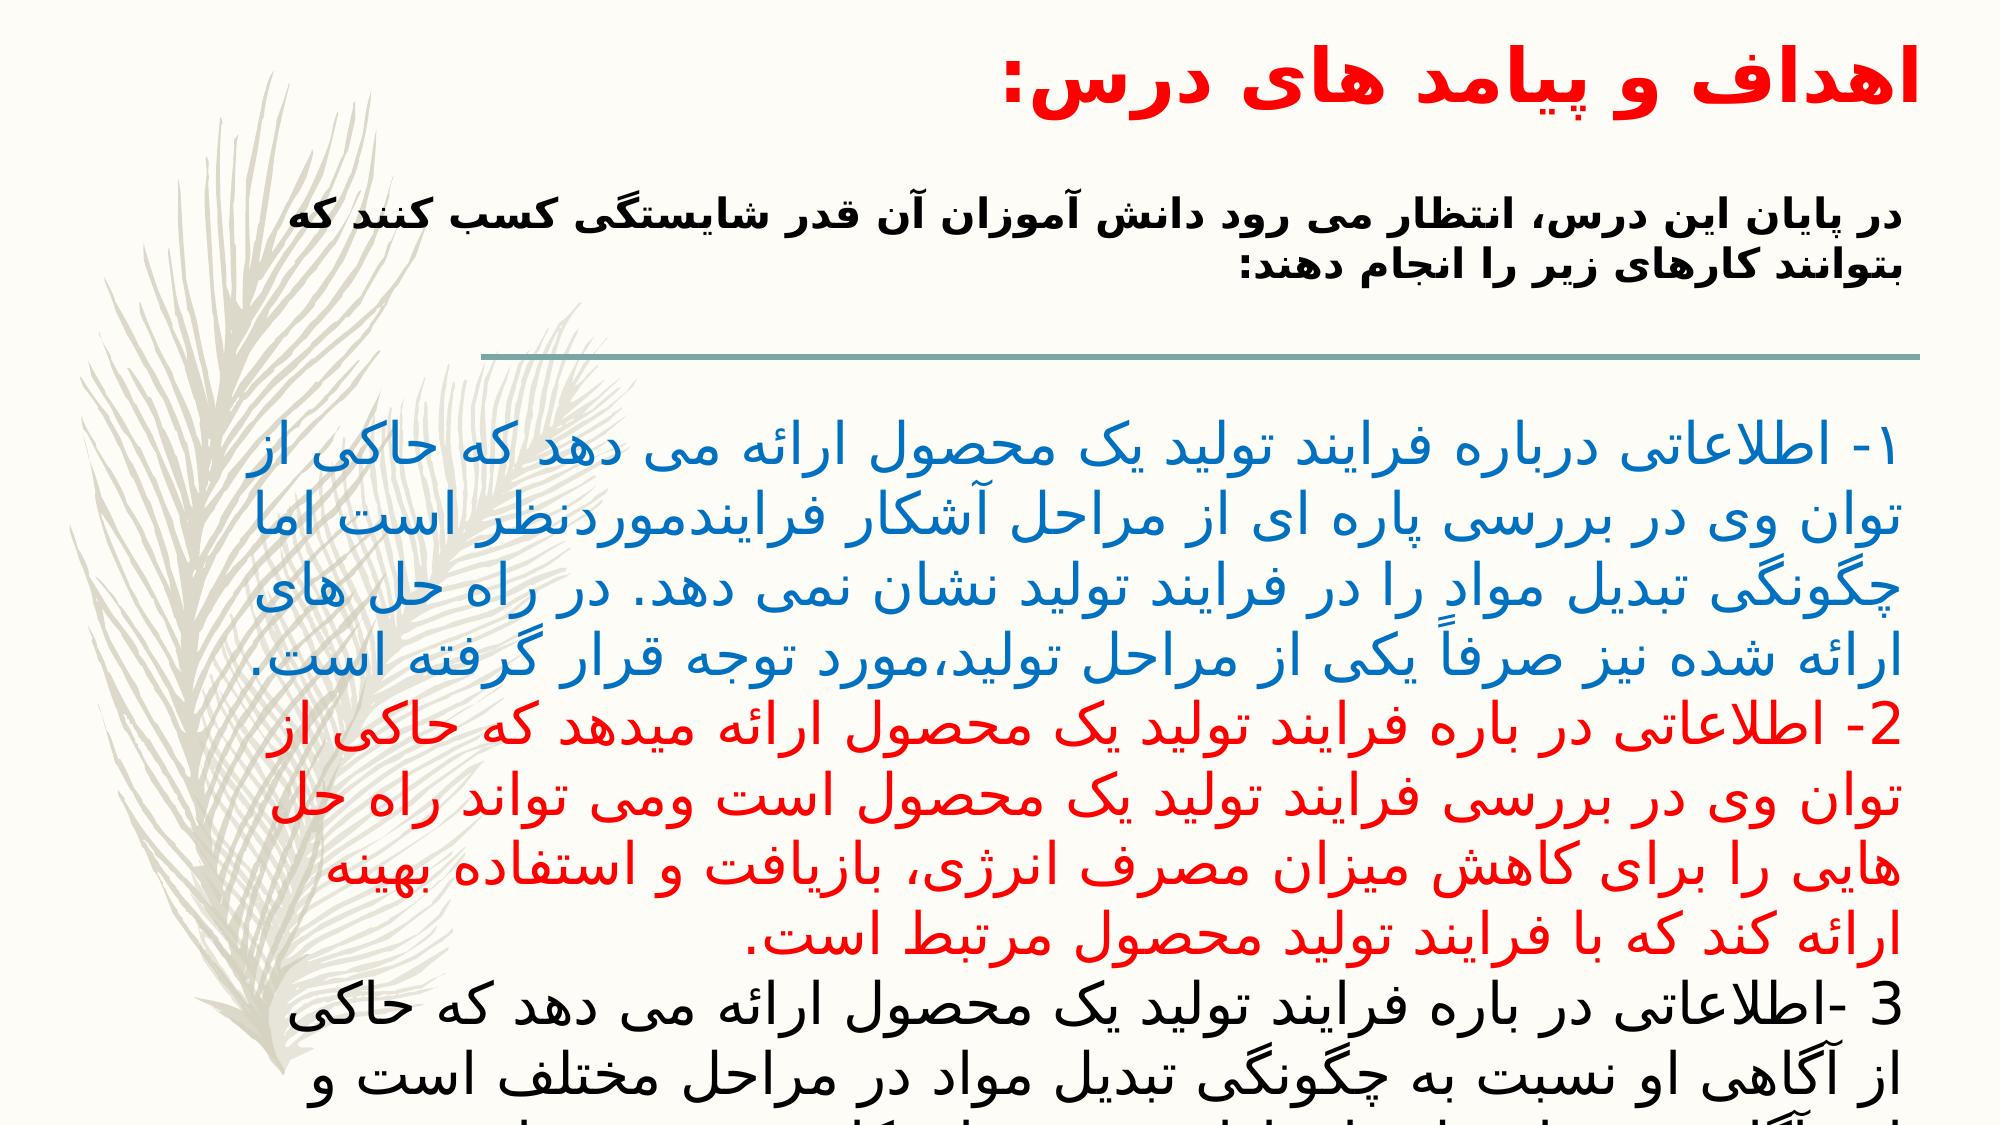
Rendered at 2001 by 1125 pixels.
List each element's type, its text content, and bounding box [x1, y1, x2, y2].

text_box اهداف و پیامد های درس: [111, 19, 1939, 245]
text_box در پایان این درس، انتظار می رود دانش آموزان آن قدر شایستگی کسب کنند که بتوانند کارهای زیر را انجام دهند: ١- اطلاعاتی درباره فرایند تولید یک محصول ارائه می دهد که حاکی از توان وی در بررسی پاره ای از مراحل آشکار فرایندموردنظر است اما چگونگی تبدیل مواد را در فرایند تولید نشان نمی دهد. در راه حل های ارائه شده نیز صرفاً یکی از مراحل تولید،مورد توجه قرار گرفته است. 2- اطلاعاتی در باره فرایند تولید یک محصول ارائه میدهد که حاکی از توان وی در بررسی فرایند تولید یک محصول است ومی تواند راه حل هایی را برای کاهش میزان مصرف انرژی، بازیافت و استفاده بهینه ارائه کند که با فرایند تولید محصول مرتبط است. 3 -اطلاعاتی در باره فرایند تولید یک محصول ارائه می دهد که حاکی از آگاهی او نسبت به چگونگی تبدیل مواد در مراحل مختلف است و این آگاهی بر راه حل های ارائه شده برای کاهش مصرف انرژی، صرفه جویی و بازیافت تأثیرگذار بوده و منجر به ارائه راه حل های متمایز و خلاقانه شده است. [221, 179, 1920, 1125]
